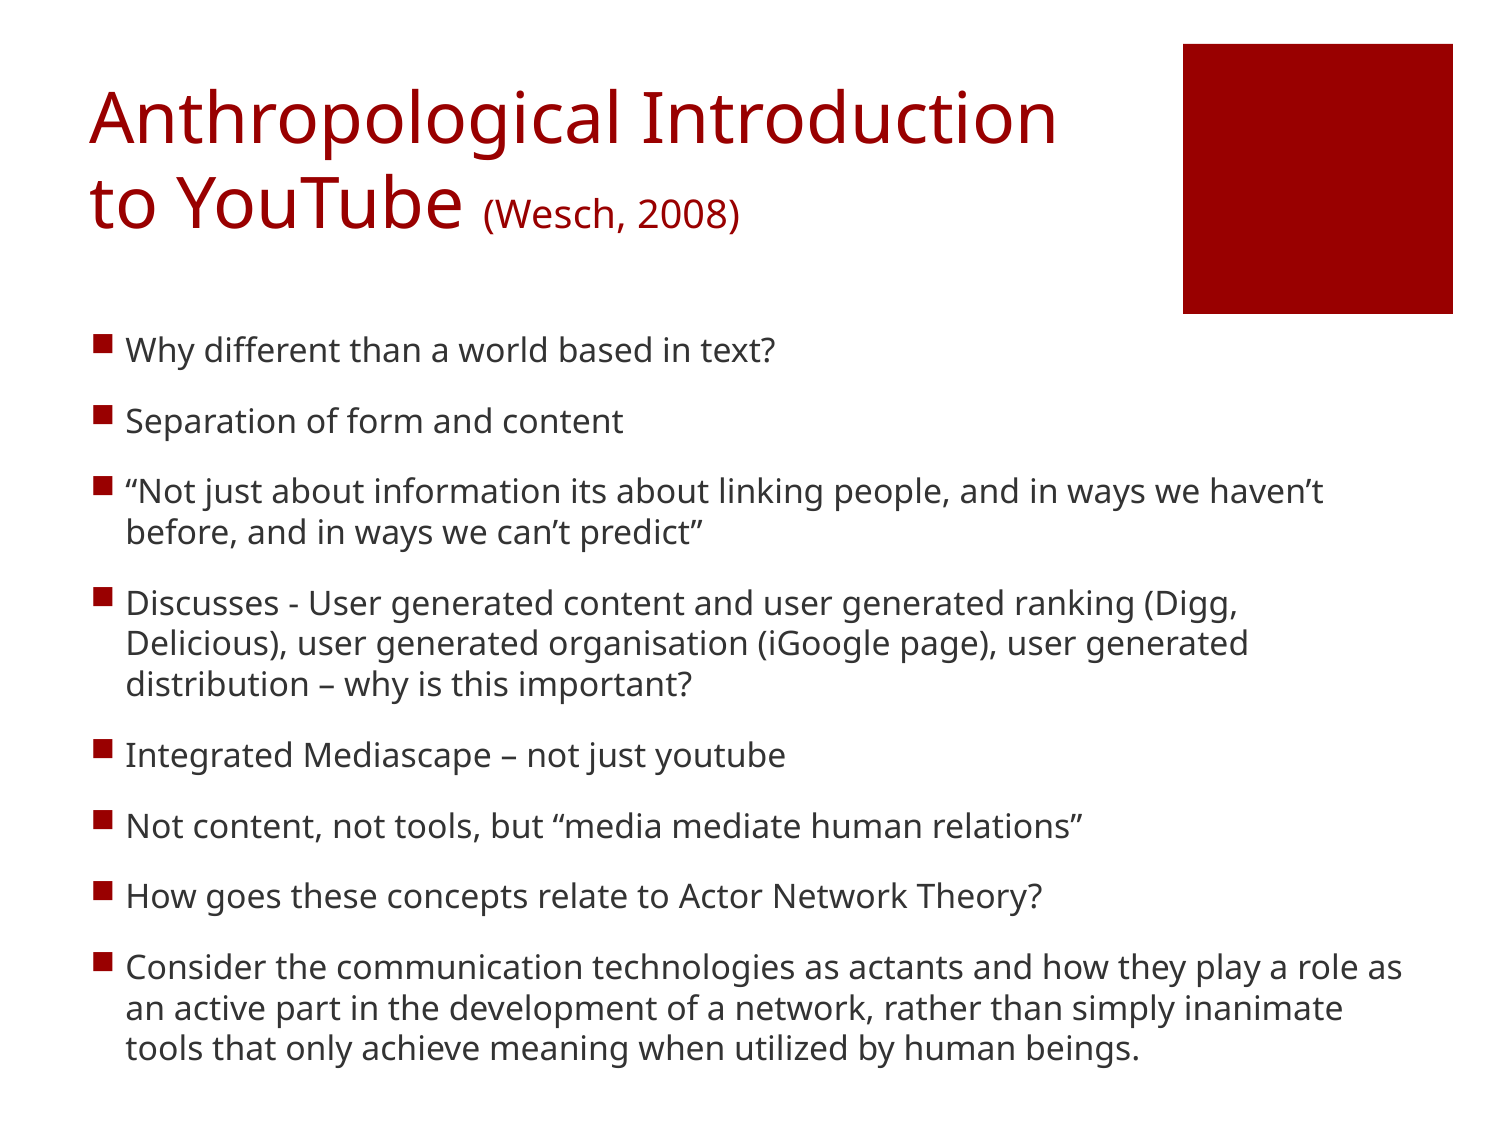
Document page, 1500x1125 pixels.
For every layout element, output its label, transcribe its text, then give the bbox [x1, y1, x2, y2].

text_box Anthropological Introduction to YouTube (Wesch, 2008) [74, 64, 1425, 253]
list Why different than a world based in text? Separation of form and content “Not just about information its about linking people, and in ways we haven’t before, and in ways we can’t predict” Discusses - User generated content and user generated ranking (Digg, Delicious), user generated organisation (iGoogle page), user generated distribution – why is this important? Integrated Mediascape – not just youtube Not content, not tools, but “media mediate human relations” How goes these concepts relate to Actor Network Theory? Consider the communication technologies as actants and how they play a role as an active part in the development of a network, rather than simply inanimate tools that only achieve meaning when utilized by human beings. [74, 320, 1425, 1084]
